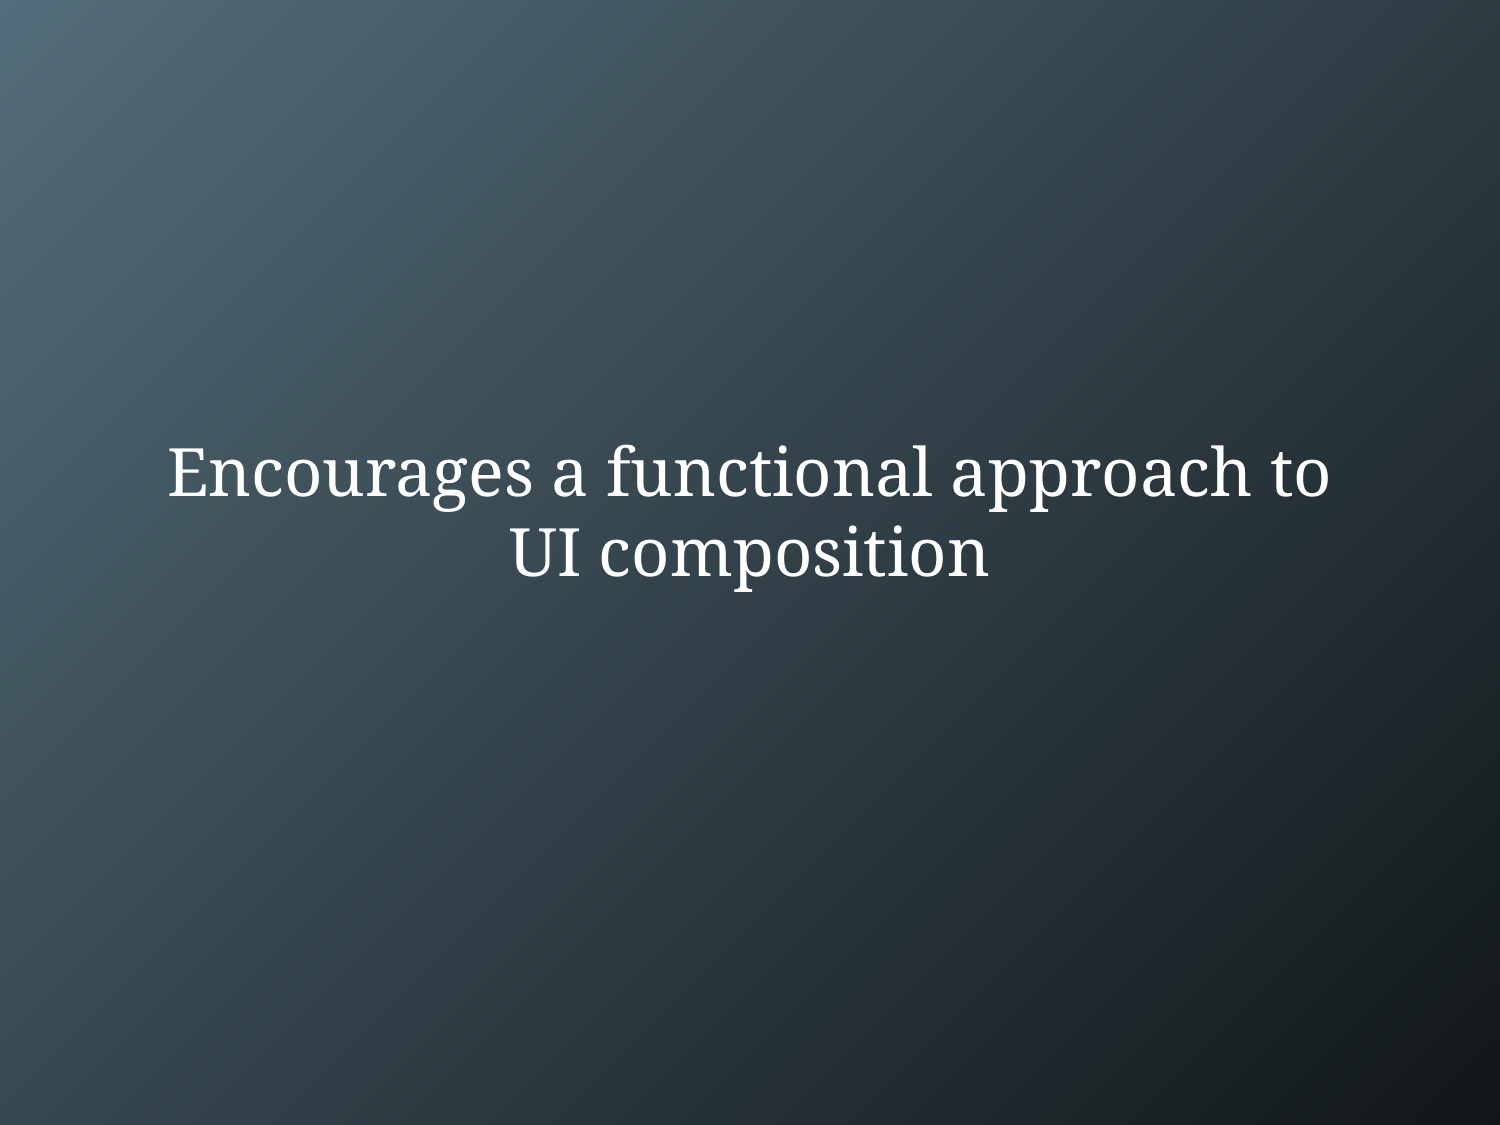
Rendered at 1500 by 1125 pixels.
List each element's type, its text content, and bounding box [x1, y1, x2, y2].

title Encourages a functional approach to UI composition [112, 326, 1388, 693]
